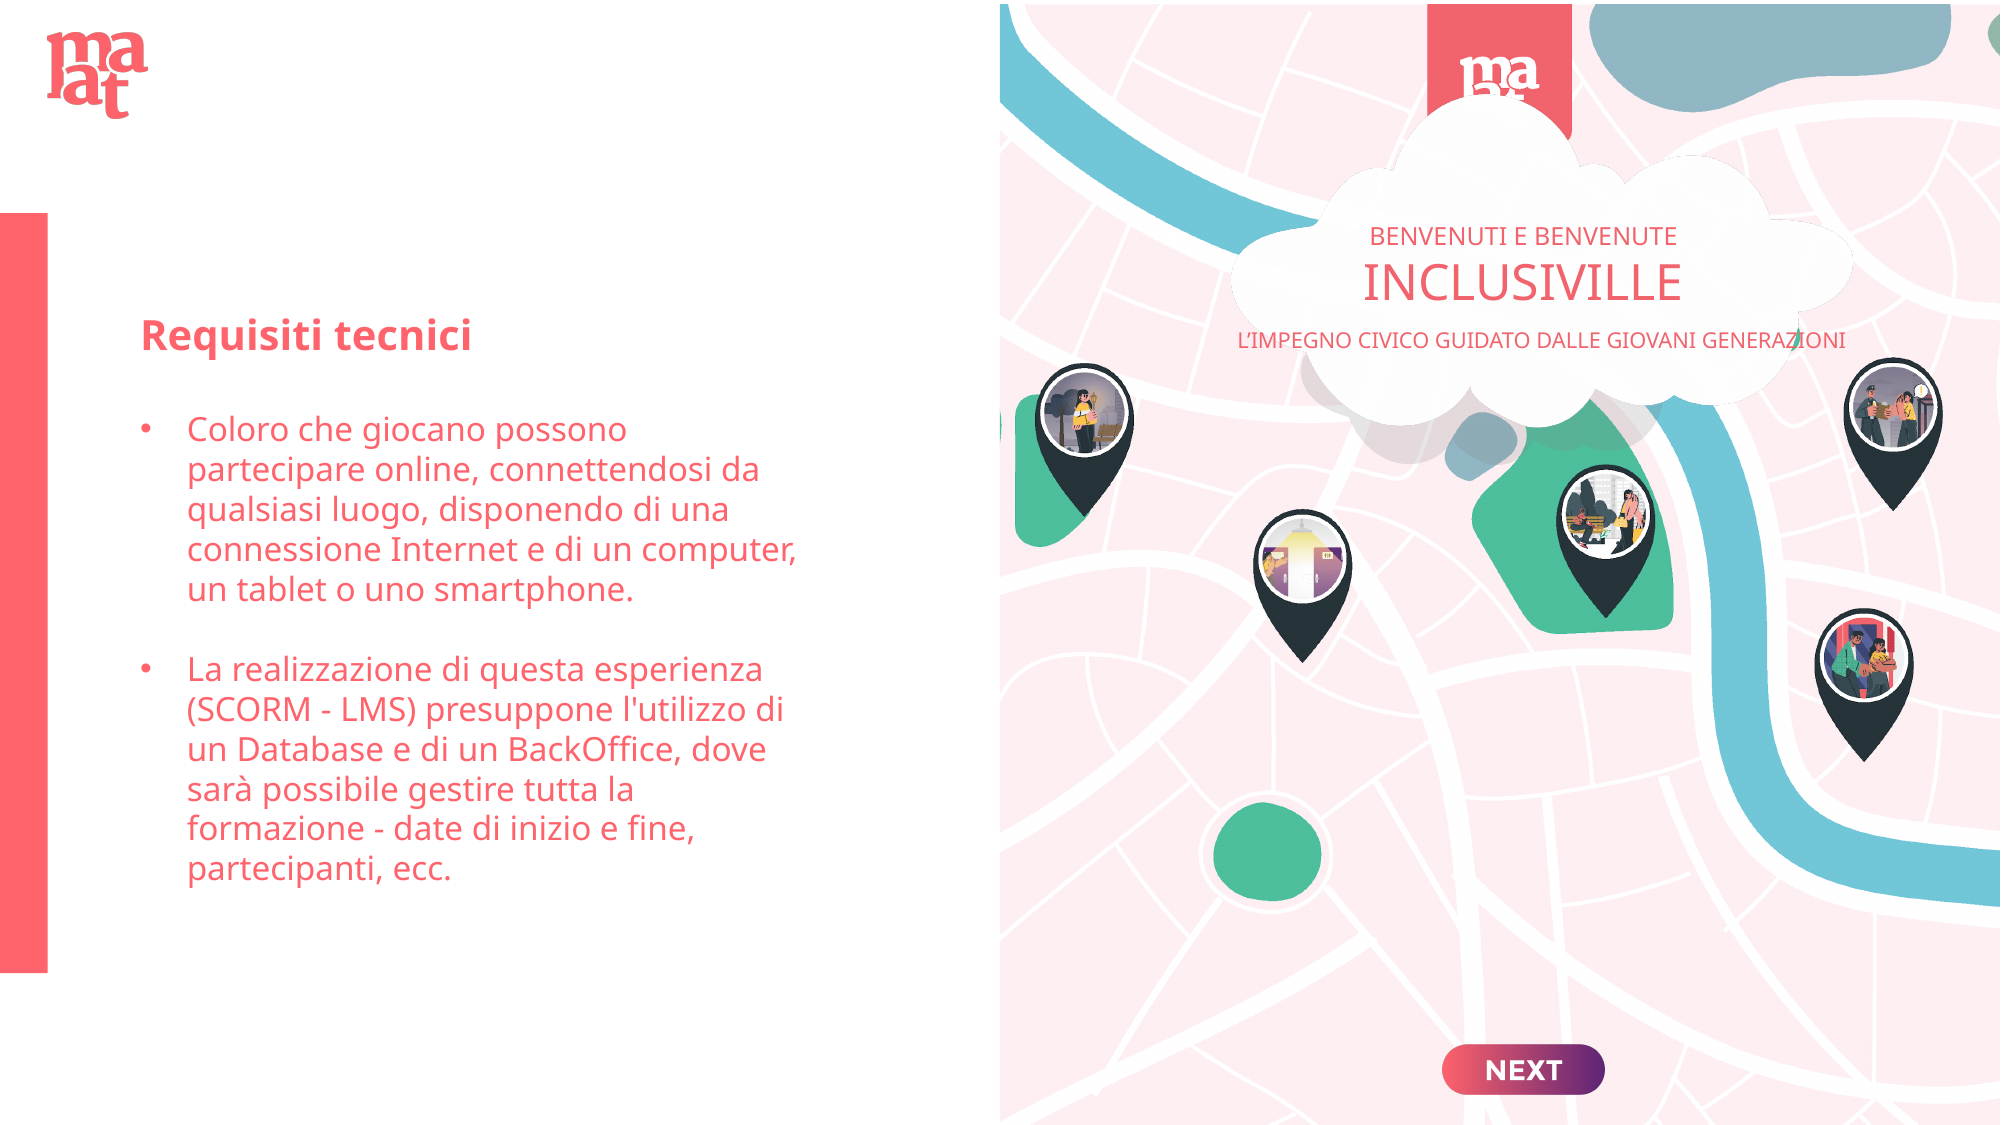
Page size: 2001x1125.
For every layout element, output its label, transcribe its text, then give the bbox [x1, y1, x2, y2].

picture [999, 4, 2000, 1125]
text_box [0, 213, 48, 974]
text_box Requisiti tecnici Coloro che giocano possono partecipare online, connettendosi da qualsiasi luogo, disponendo di una connessione Internet e di un computer, un tablet o uno smartphone. La realizzazione di questa esperienza (SCORM - LMS) presuppone l'utilizzo di un Database e di un BackOffice, dove sarà possibile gestire tutta la formazione - date di inizio e fine, partecipanti, ecc. [124, 300, 825, 895]
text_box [1201, 93, 1883, 466]
picture [47, 32, 148, 119]
